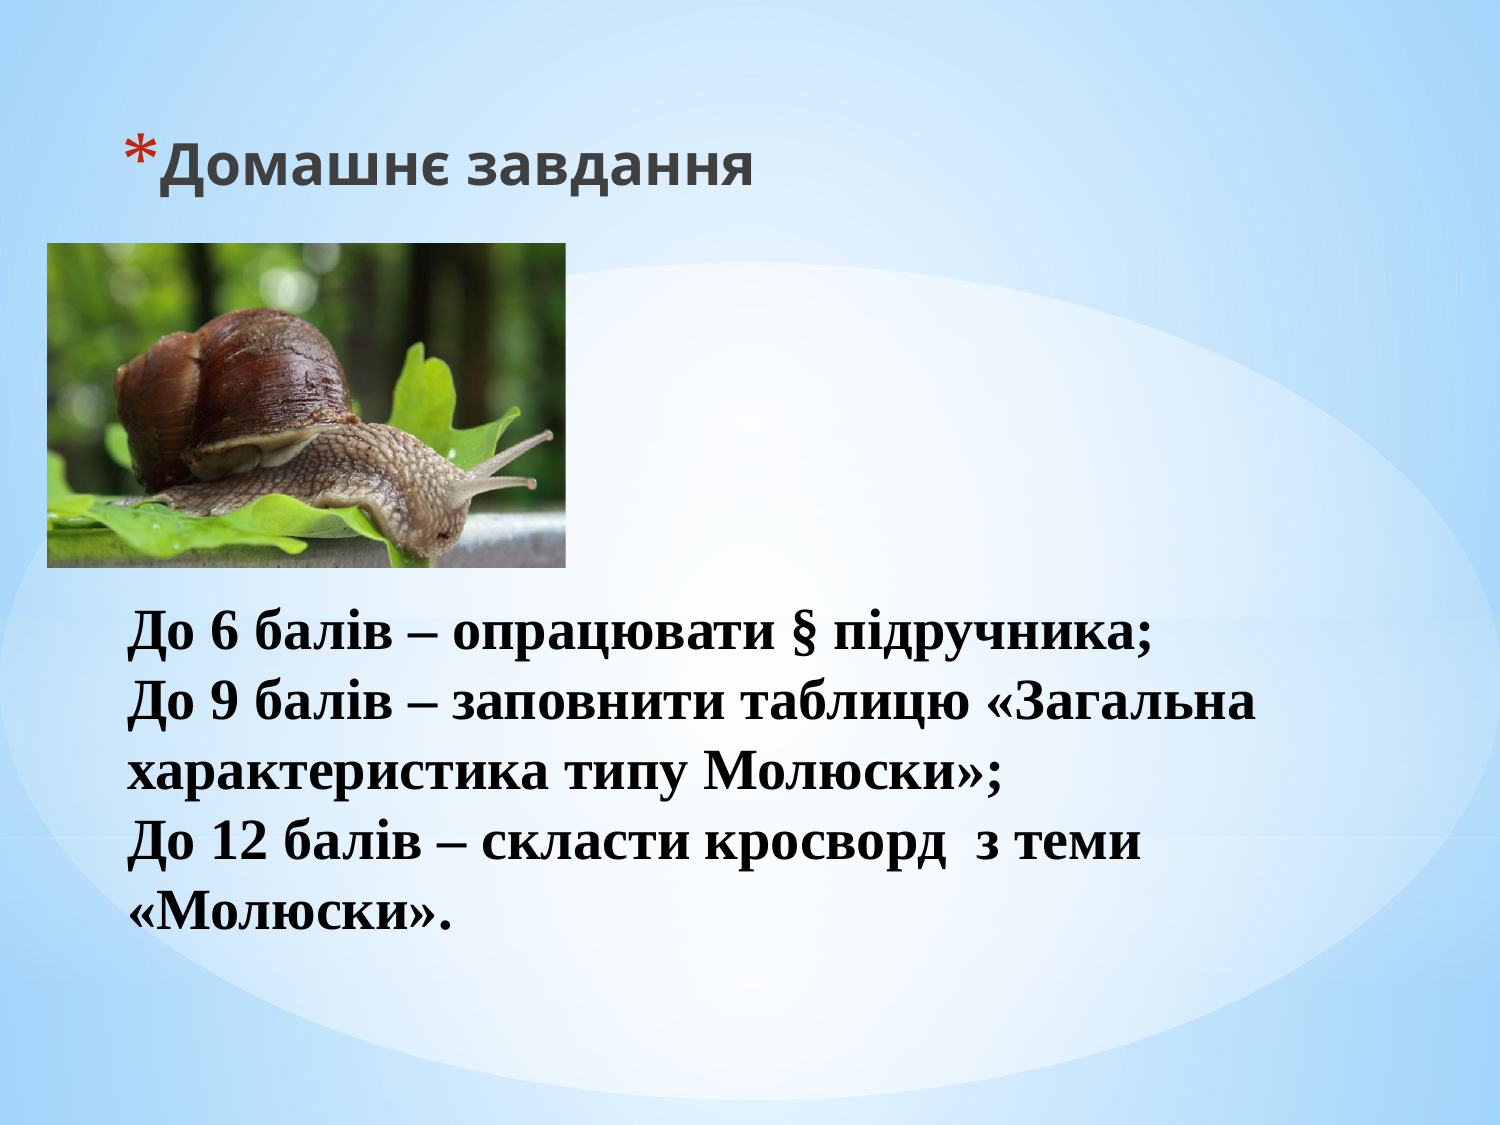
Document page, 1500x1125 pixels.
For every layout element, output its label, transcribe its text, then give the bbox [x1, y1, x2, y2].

picture [46, 243, 566, 568]
list Домашнє завдання [100, 120, 1447, 268]
title До 6 балів – опрацювати § підручника; До 9 балів – заповнити таблицю «Загальна характеристика типу Молюски»; До 12 балів – скласти кросворд з теми «Молюски». [112, 373, 1447, 976]
